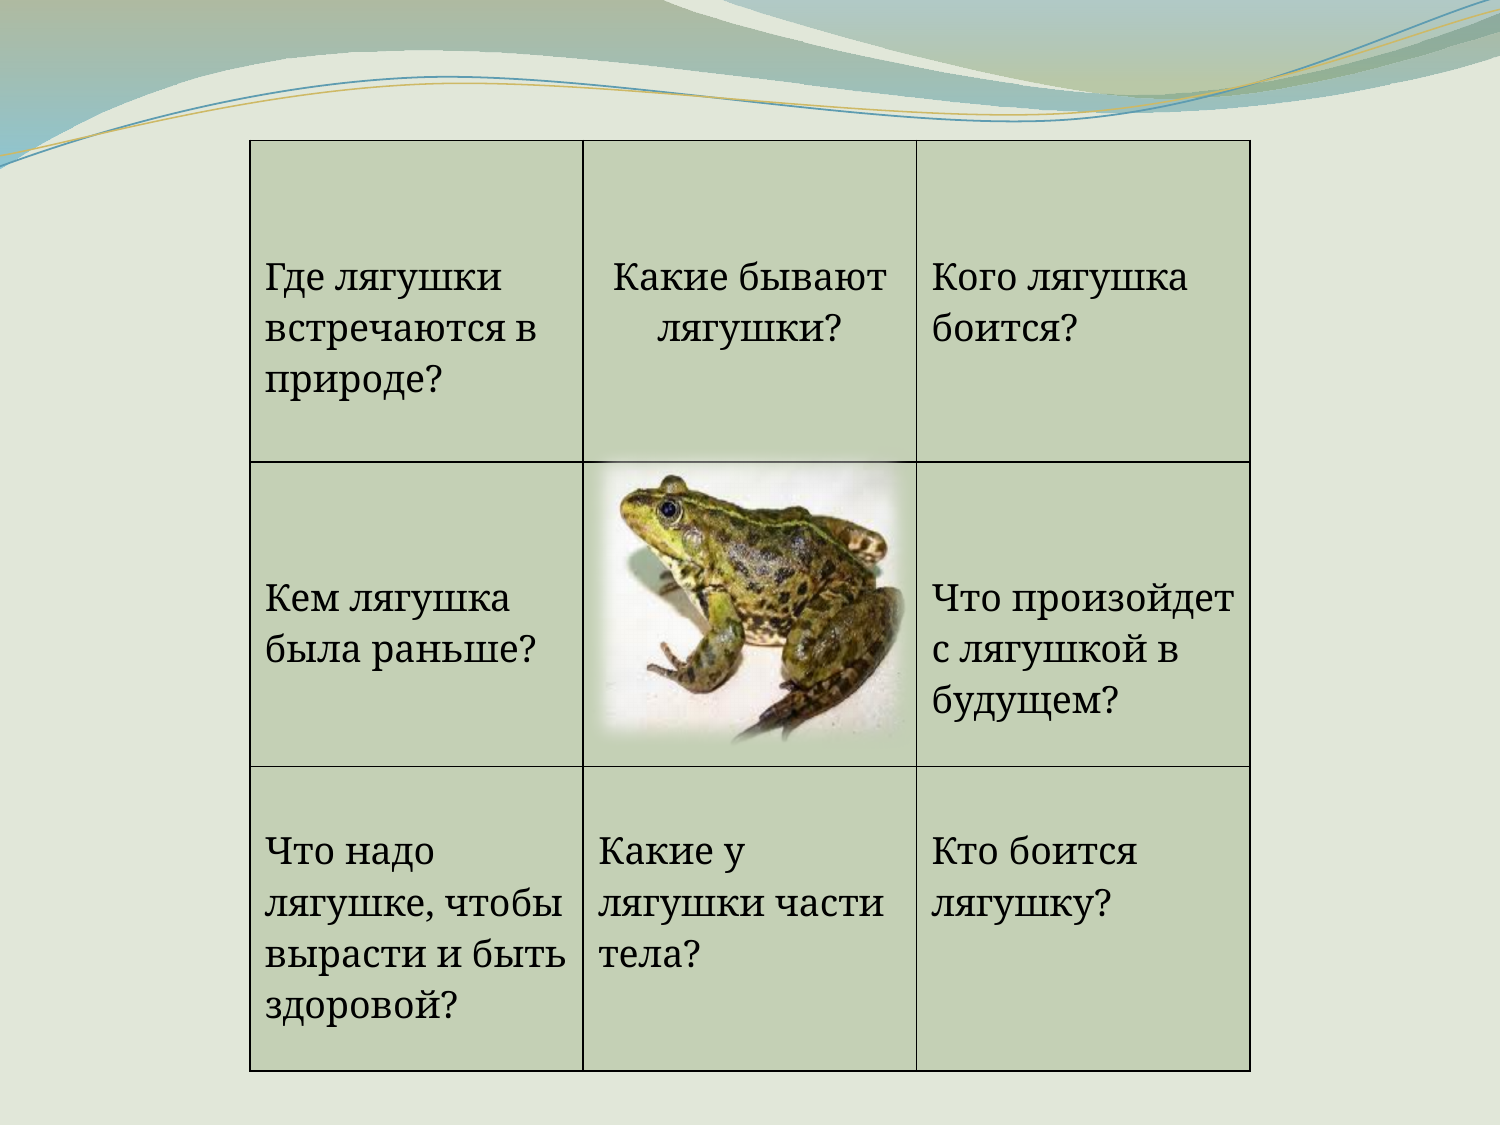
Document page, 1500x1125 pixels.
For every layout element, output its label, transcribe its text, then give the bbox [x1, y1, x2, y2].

table_cell Что надо лягушке, чтобы вырасти и быть здоровой? [251, 767, 582, 1070]
table_cell Кем лягушка была раньше? [251, 463, 582, 766]
table_cell Что произойдет с лягушкой в будущем? [917, 463, 1249, 766]
table_header Какие бывают лягушки? [584, 141, 916, 446]
table_cell Кто боится лягушку? [917, 767, 1249, 1070]
table_header Кого лягушка боится? [917, 141, 1249, 461]
table_header Где лягушки встречаются в природе? [251, 141, 582, 461]
table_cell Какие у лягушки части тела? [584, 767, 916, 1070]
picture [585, 445, 916, 751]
